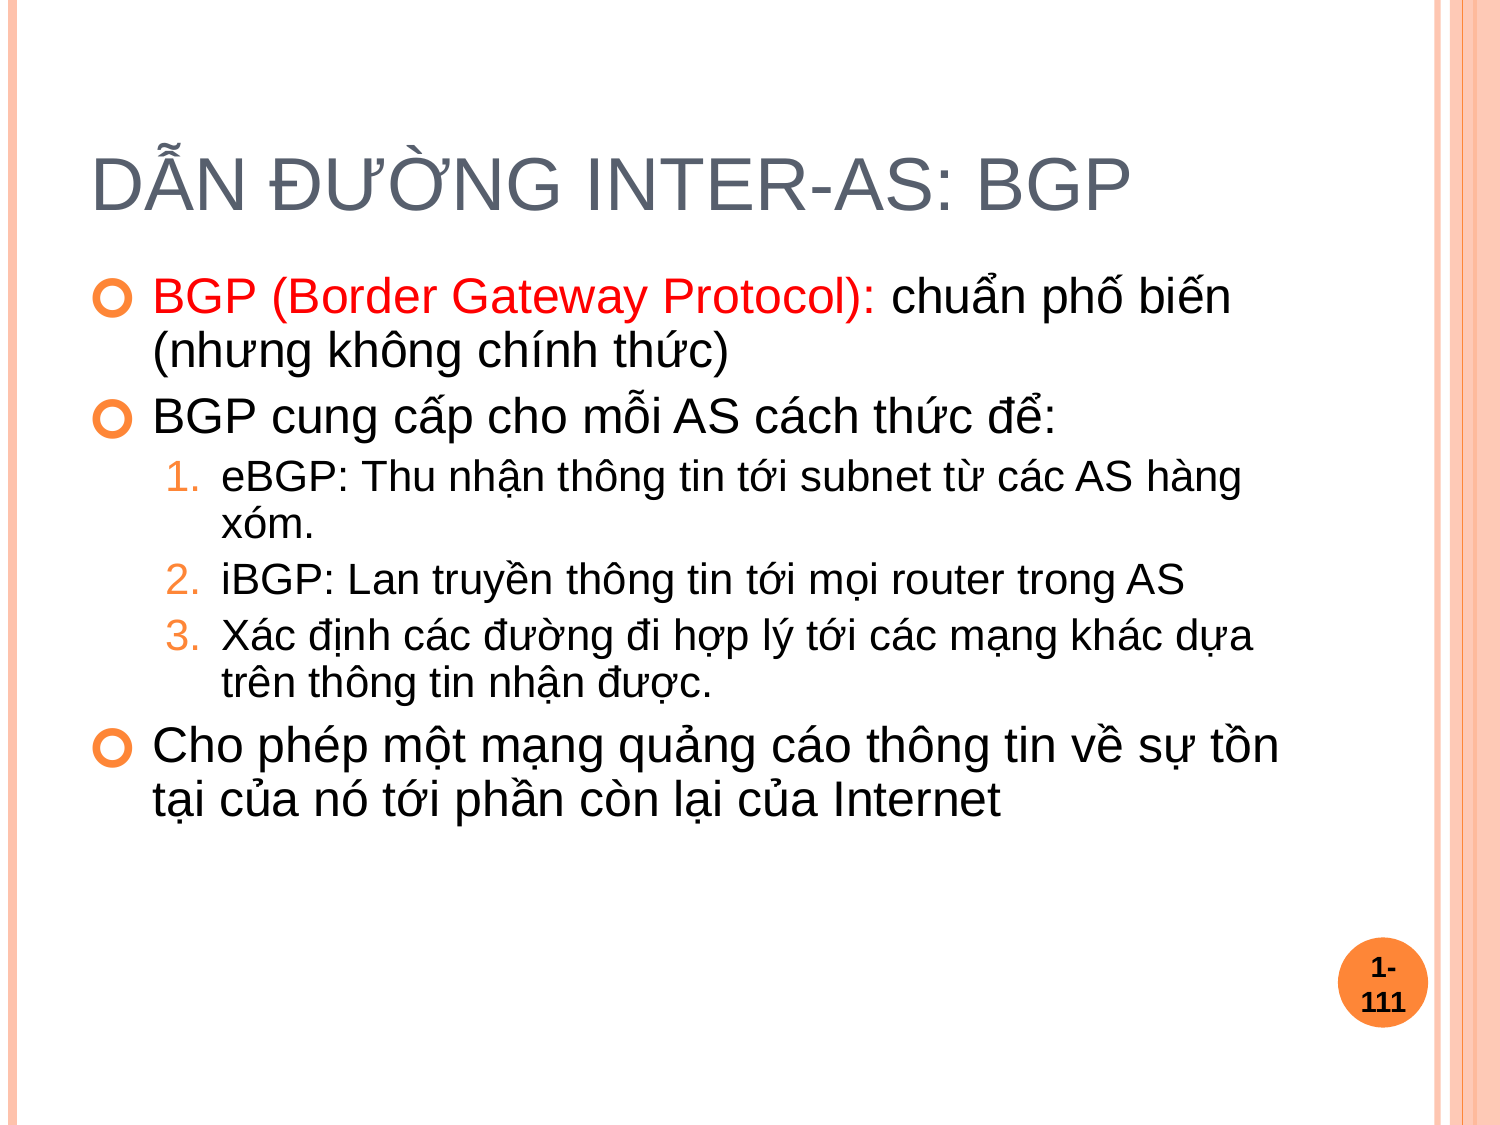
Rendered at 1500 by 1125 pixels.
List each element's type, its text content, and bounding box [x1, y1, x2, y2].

list BGP (Border Gateway Protocol): chuẩn phố biến (nhưng không chính thức) BGP cung cấp cho mỗi AS cách thức để: eBGP: Thu nhận thông tin tới subnet từ các AS hàng xóm. iBGP: Lan truyền thông tin tới mọi router trong AS Xác định các đường đi hợp lý tới các mạng khác dựa trên thông tin nhận được. Cho phép một mạng quảng cáo thông tin về sự tồn tại của nó tới phần còn lại của Internet [75, 262, 1300, 1062]
title Dẫn đường inter-AS: BGP [75, 45, 1300, 233]
slide_number 1-‹#› [1333, 940, 1434, 1026]
